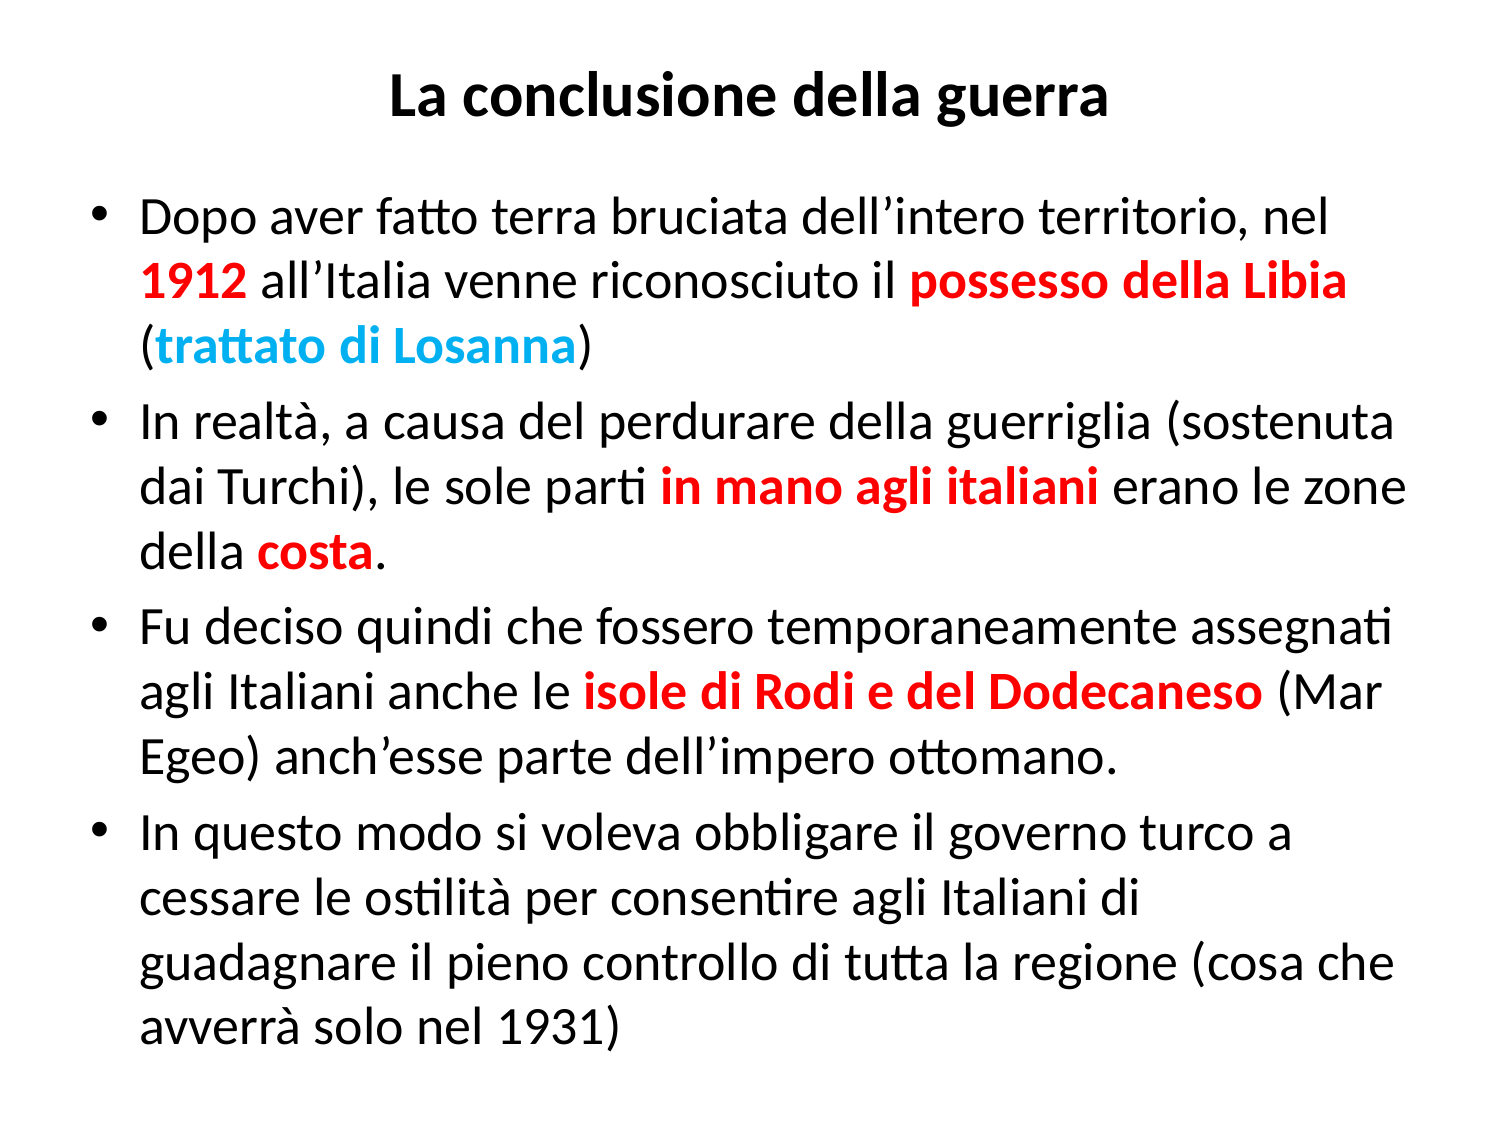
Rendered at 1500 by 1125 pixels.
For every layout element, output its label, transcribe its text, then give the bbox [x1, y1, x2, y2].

list Dopo aver fatto terra bruciata dell’intero territorio, nel 1912 all’Italia venne riconosciuto il possesso della Libia (trattato di Losanna) In realtà, a causa del perdurare della guerriglia (sostenuta dai Turchi), le sole parti in mano agli italiani erano le zone della costa. Fu deciso quindi che fossero temporaneamente assegnati agli Italiani anche le isole di Rodi e del Dodecaneso (Mar Egeo) anch’esse parte dell’impero ottomano. In questo modo si voleva obbligare il governo turco a cessare le ostilità per consentire agli Italiani di guadagnare il pieno controllo di tutta la regione (cosa che avverrà solo nel 1931) [75, 172, 1425, 1083]
title La conclusione della guerra [75, 45, 1425, 138]
